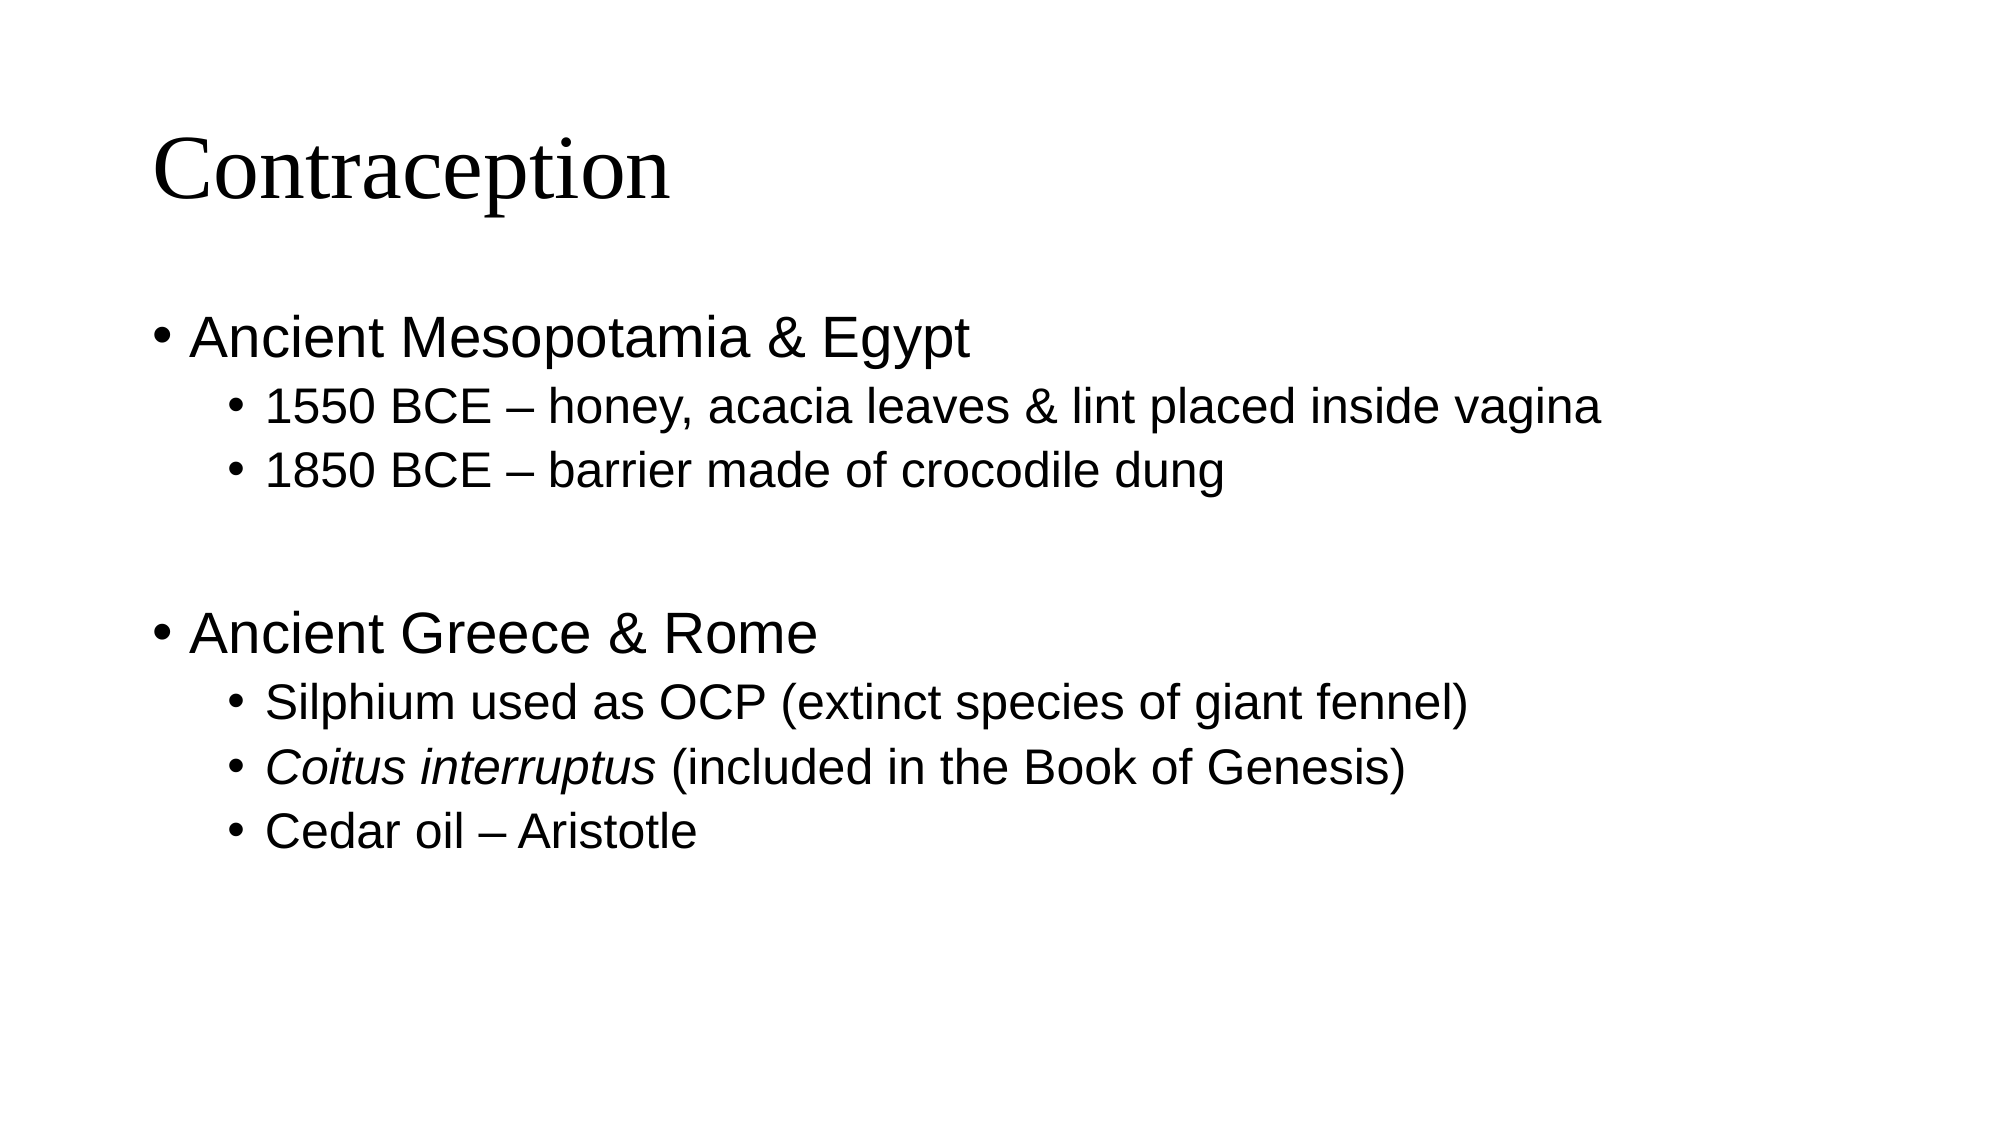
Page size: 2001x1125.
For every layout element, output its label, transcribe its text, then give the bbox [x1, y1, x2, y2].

title Contraception [137, 59, 1863, 278]
list Ancient Mesopotamia & Egypt 1550 BCE – honey, acacia leaves & lint placed inside vagina 1850 BCE – barrier made of crocodile dung Ancient Greece & Rome Silphium used as OCP (extinct species of giant fennel) Coitus interruptus (included in the Book of Genesis) Cedar oil – Aristotle [137, 299, 1863, 1014]
